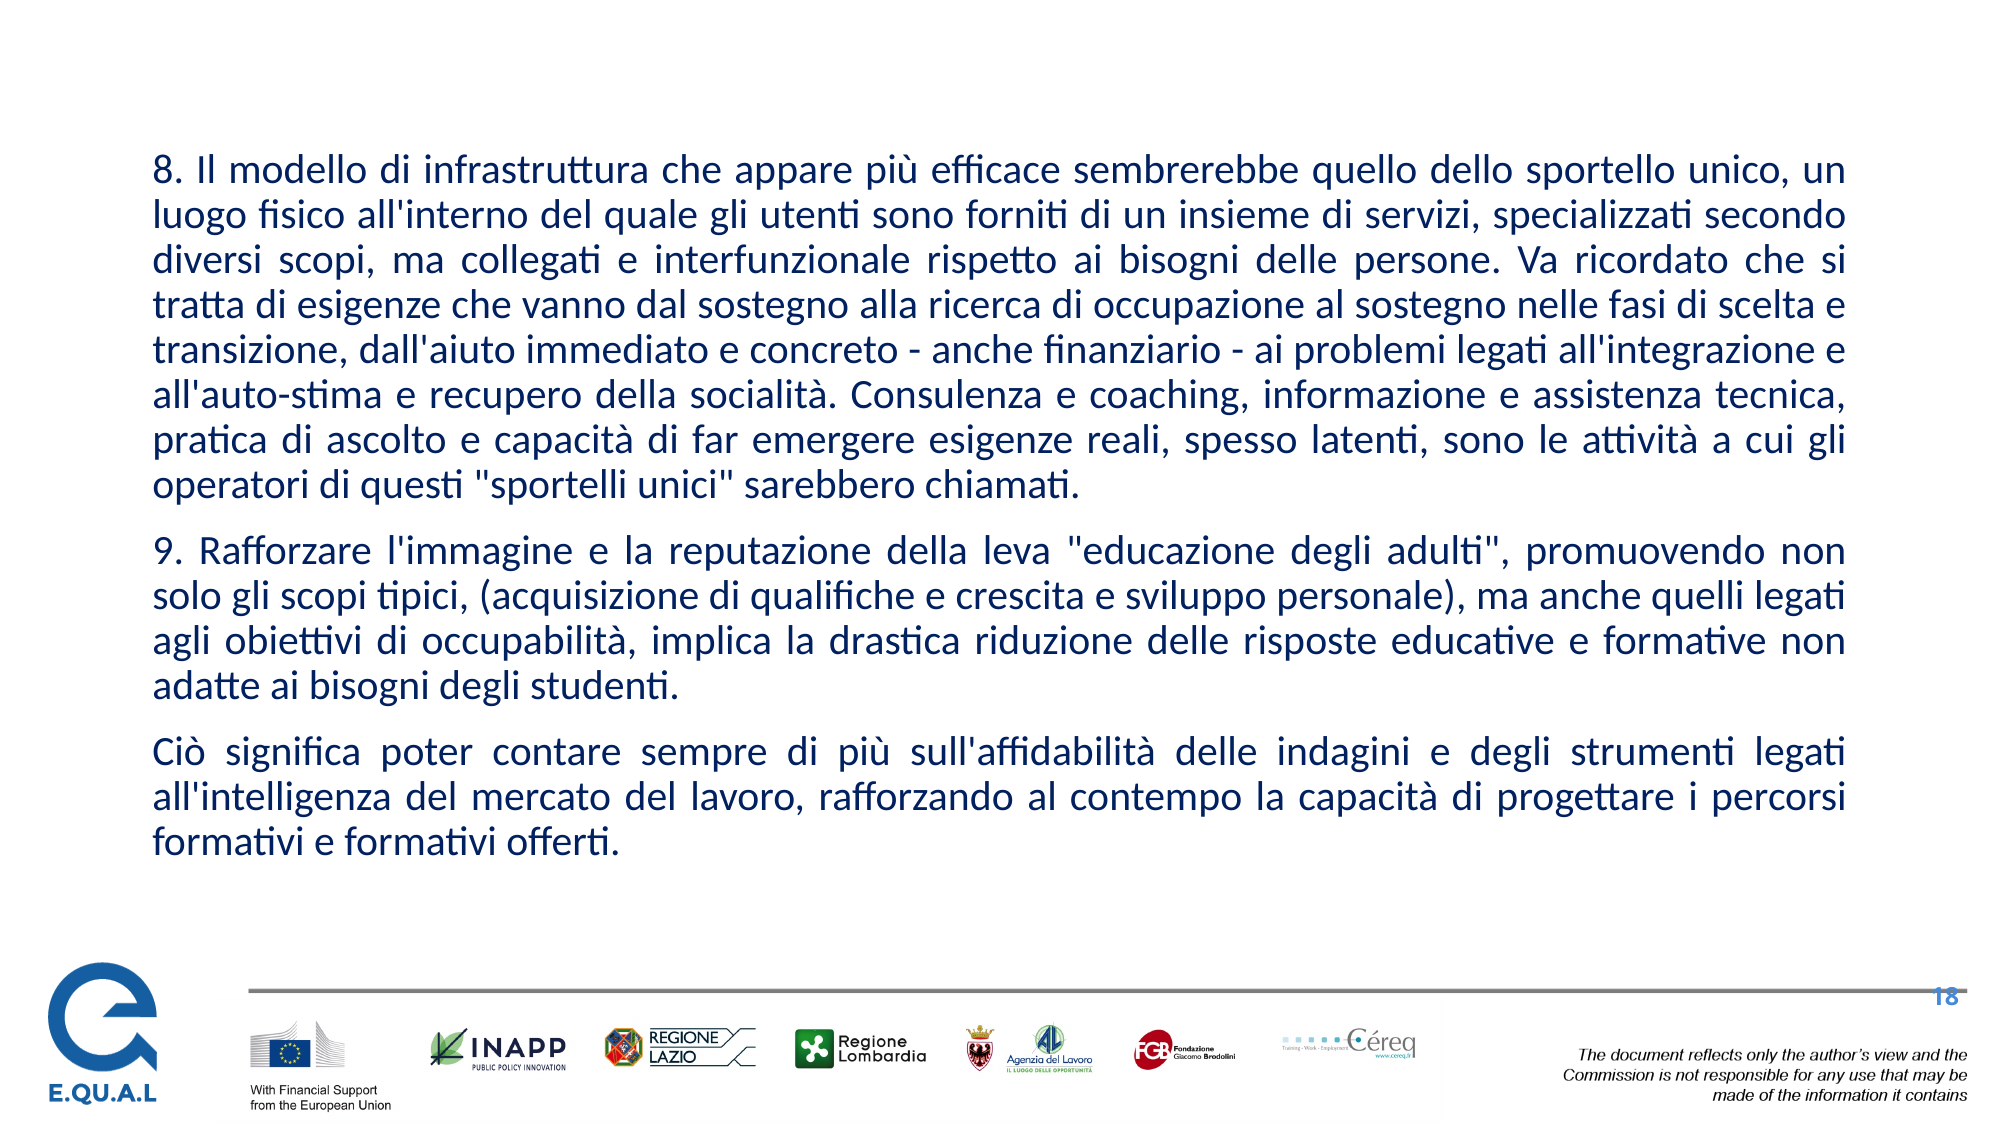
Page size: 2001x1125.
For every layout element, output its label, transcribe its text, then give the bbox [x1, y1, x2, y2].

list 8. Il modello di infrastruttura che appare più efficace sembrerebbe quello dello sportello unico, un luogo fisico all'interno del quale gli utenti sono forniti di un insieme di servizi, specializzati secondo diversi scopi, ma collegati e interfunzionale rispetto ai bisogni delle persone. Va ricordato che si tratta di esigenze che vanno dal sostegno alla ricerca di occupazione al sostegno nelle fasi di scelta e transizione, dall'aiuto immediato e concreto - anche finanziario - ai problemi legati all'integrazione e all'auto-stima e recupero della socialità. Consulenza e coaching, informazione e assistenza tecnica, pratica di ascolto e capacità di far emergere esigenze reali, spesso latenti, sono le attività a cui gli operatori di questi "sportelli unici" sarebbero chiamati. 9. Rafforzare l'immagine e la reputazione della leva "educazione degli adulti", promuovendo non solo gli scopi tipici, (acquisizione di qualifiche e crescita e sviluppo personale), ma anche quelli legati agli obiettivi di occupabilità, implica la drastica riduzione delle risposte educative e formative non adatte ai bisogni degli studenti. Ciò significa poter contare sempre di più sull'affidabilità delle indagini e degli strumenti legati all'intelligenza del mercato del lavoro, rafforzando al contempo la capacità di progettare i percorsi formativi e formativi offerti. [137, 139, 1863, 963]
picture [0, 943, 2000, 1125]
